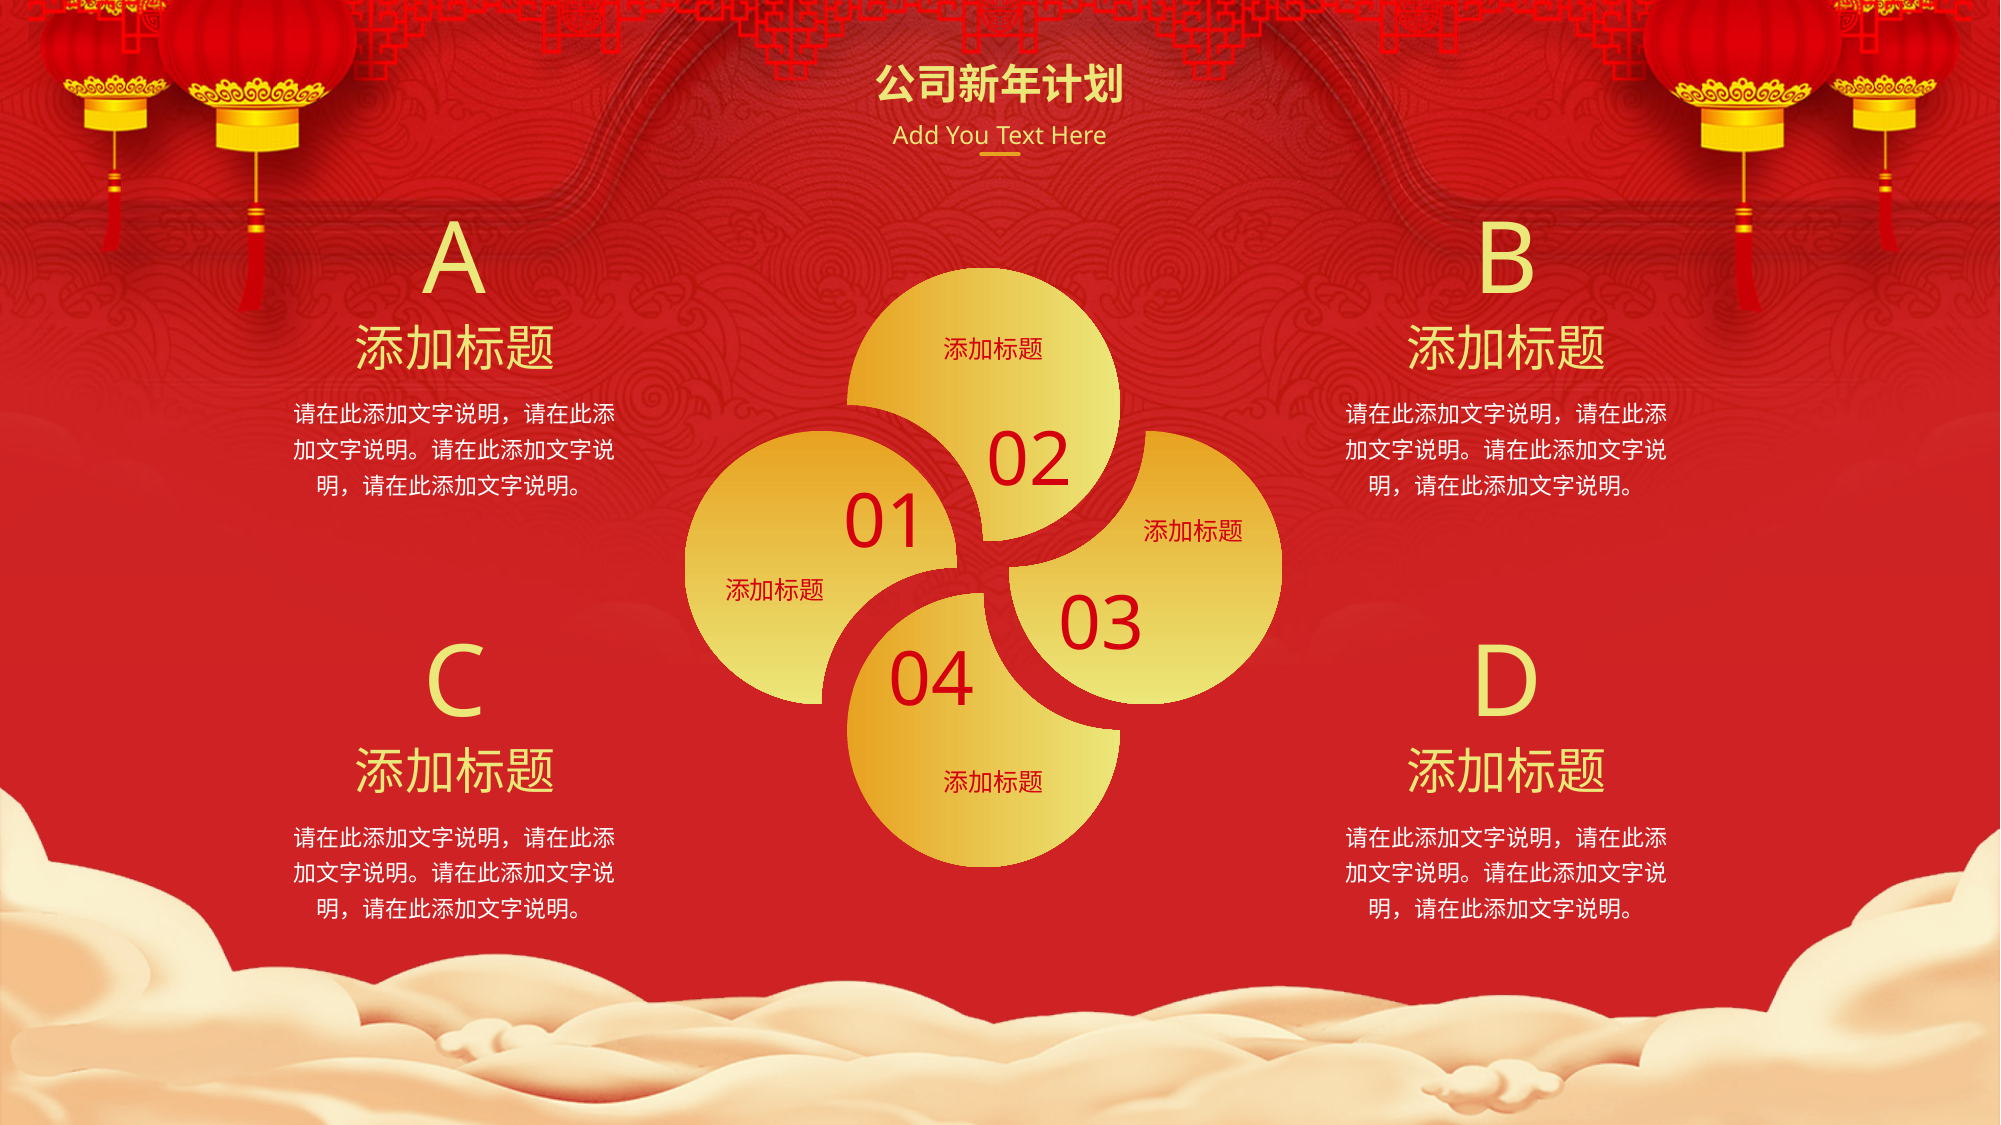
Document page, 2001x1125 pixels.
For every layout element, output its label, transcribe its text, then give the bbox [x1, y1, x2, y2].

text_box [684, 267, 1283, 868]
text_box 公司新年计划 [859, 50, 1141, 103]
picture [0, 0, 2000, 1125]
text_box Add You Text Here [847, 103, 1153, 157]
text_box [276, 608, 634, 932]
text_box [1328, 185, 1685, 508]
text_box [276, 185, 634, 508]
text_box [1328, 608, 1685, 932]
